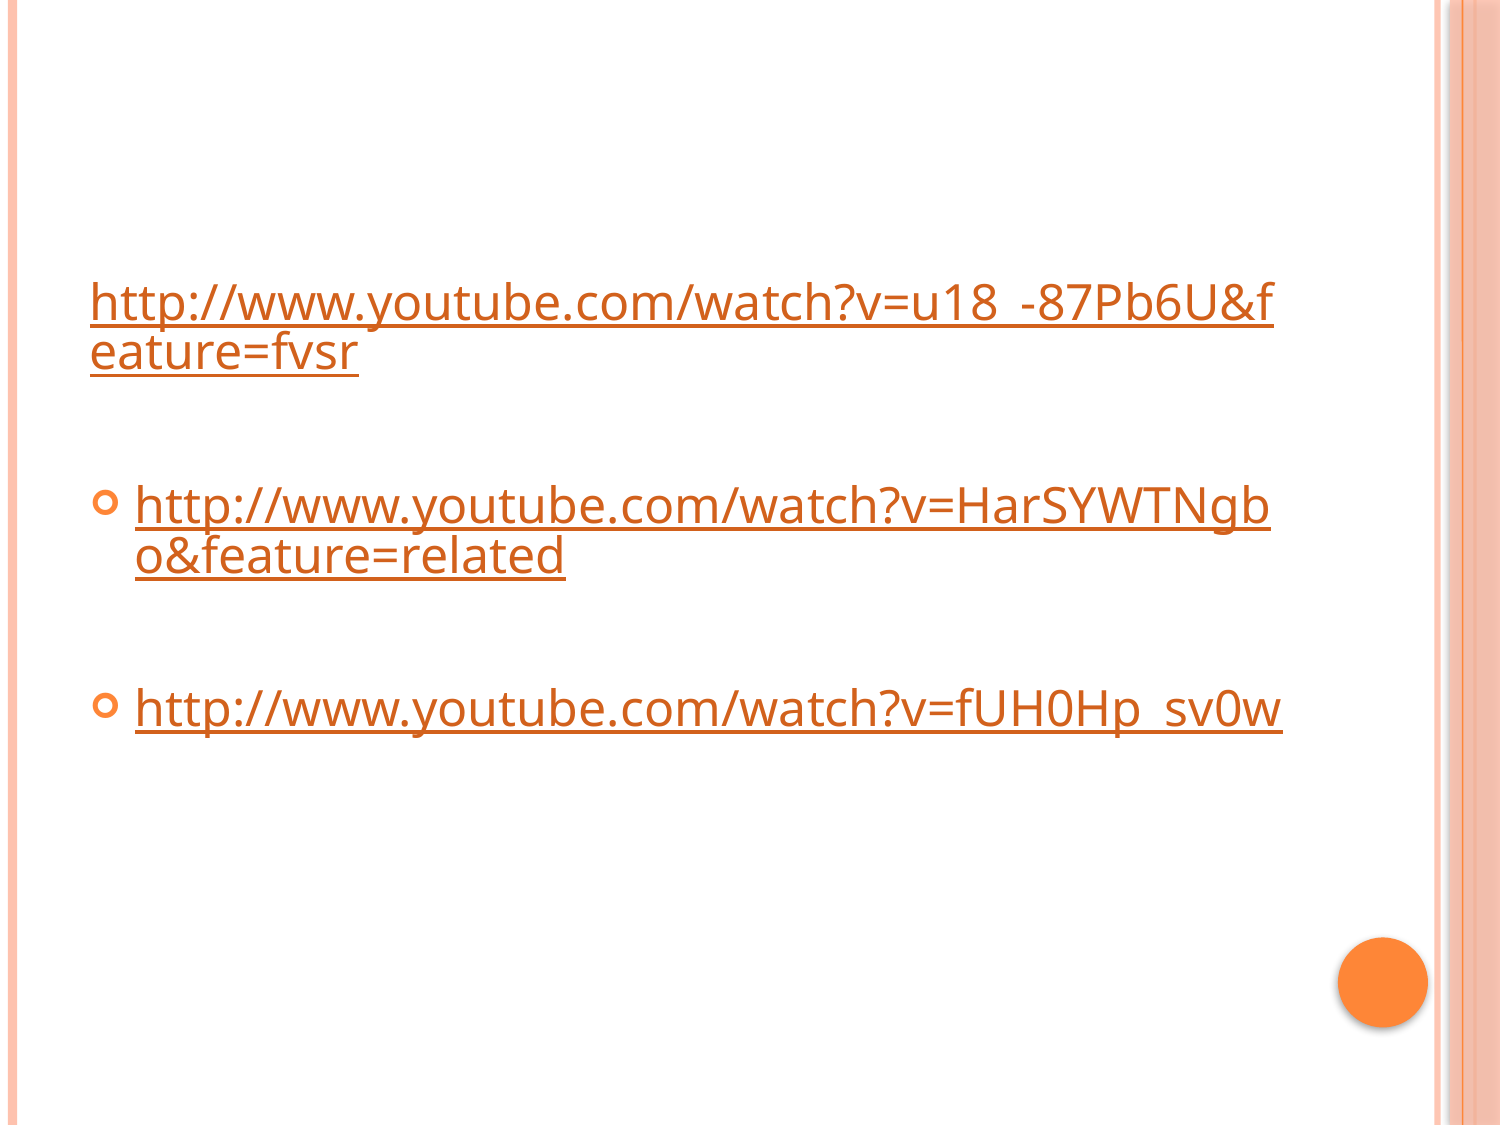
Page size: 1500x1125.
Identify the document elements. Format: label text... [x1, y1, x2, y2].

list http://www.youtube.com/watch?v=u18_-87Pb6U&feature=fvsr http://www.youtube.com/watch?v=HarSYWTNgbo&feature=related http://www.youtube.com/watch?v=fUH0Hp_sv0w [75, 262, 1300, 1062]
